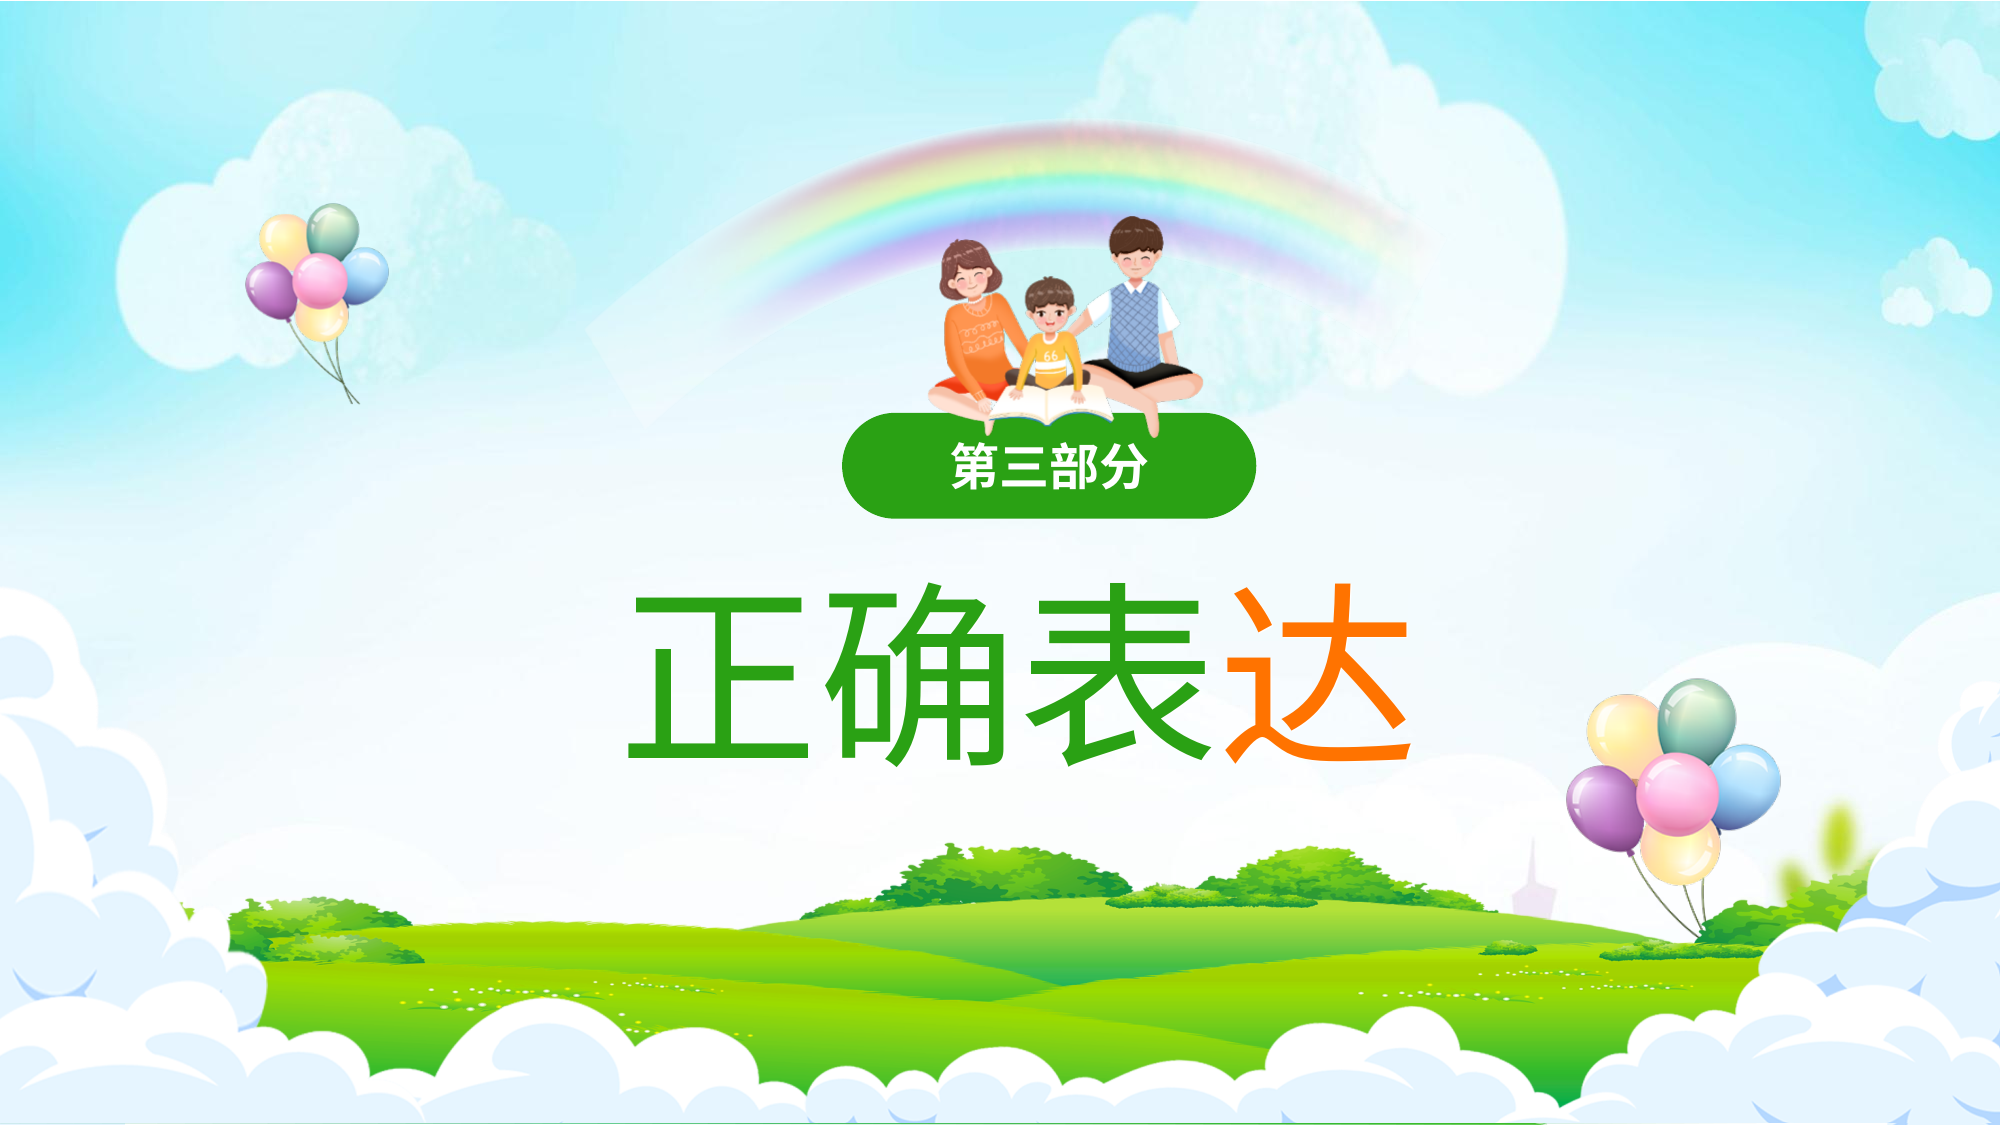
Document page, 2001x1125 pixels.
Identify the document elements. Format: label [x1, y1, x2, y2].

text_box [841, 193, 1257, 520]
text_box [599, 544, 1439, 803]
text_box [0, 123, 2000, 1125]
picture [167, 174, 446, 438]
text_box [0, 1, 2000, 122]
picture [481, 65, 1617, 449]
